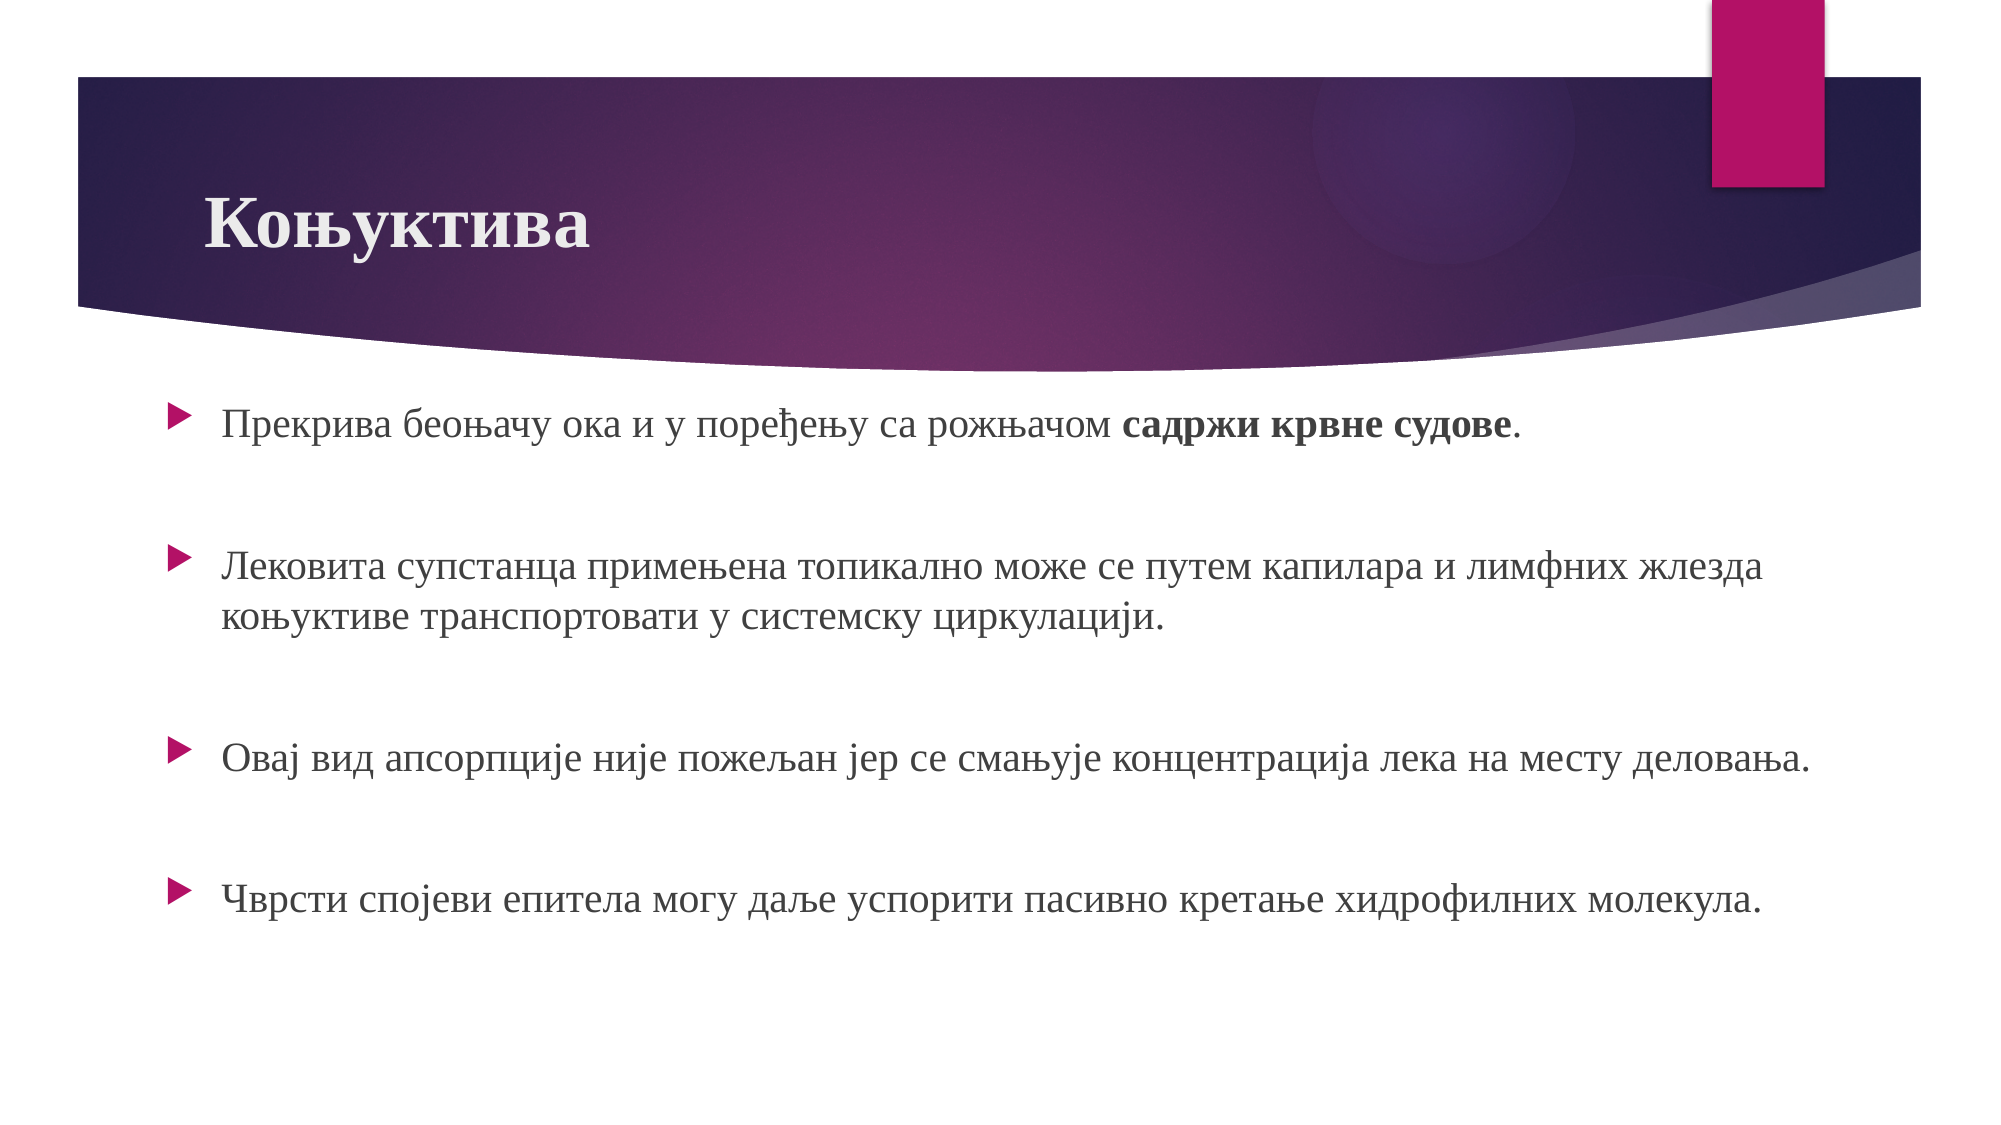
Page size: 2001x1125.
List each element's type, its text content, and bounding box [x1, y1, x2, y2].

list Прекрива беоњачу ока и у поређењу са рожњачом садржи крвне судове. Лековита супстанца примењена топикално може се путем капилара и лимфних жлезда коњуктиве транспортовати у системску циркулацији. Овај вид апсорпције није пожељан јер се смањује концентрација лека на месту деловања. Чврсти спојеви епитела могу даље успорити пасивно кретање хидрофилних молекула. [149, 388, 1850, 950]
title Коњуктива [189, 159, 1627, 276]
